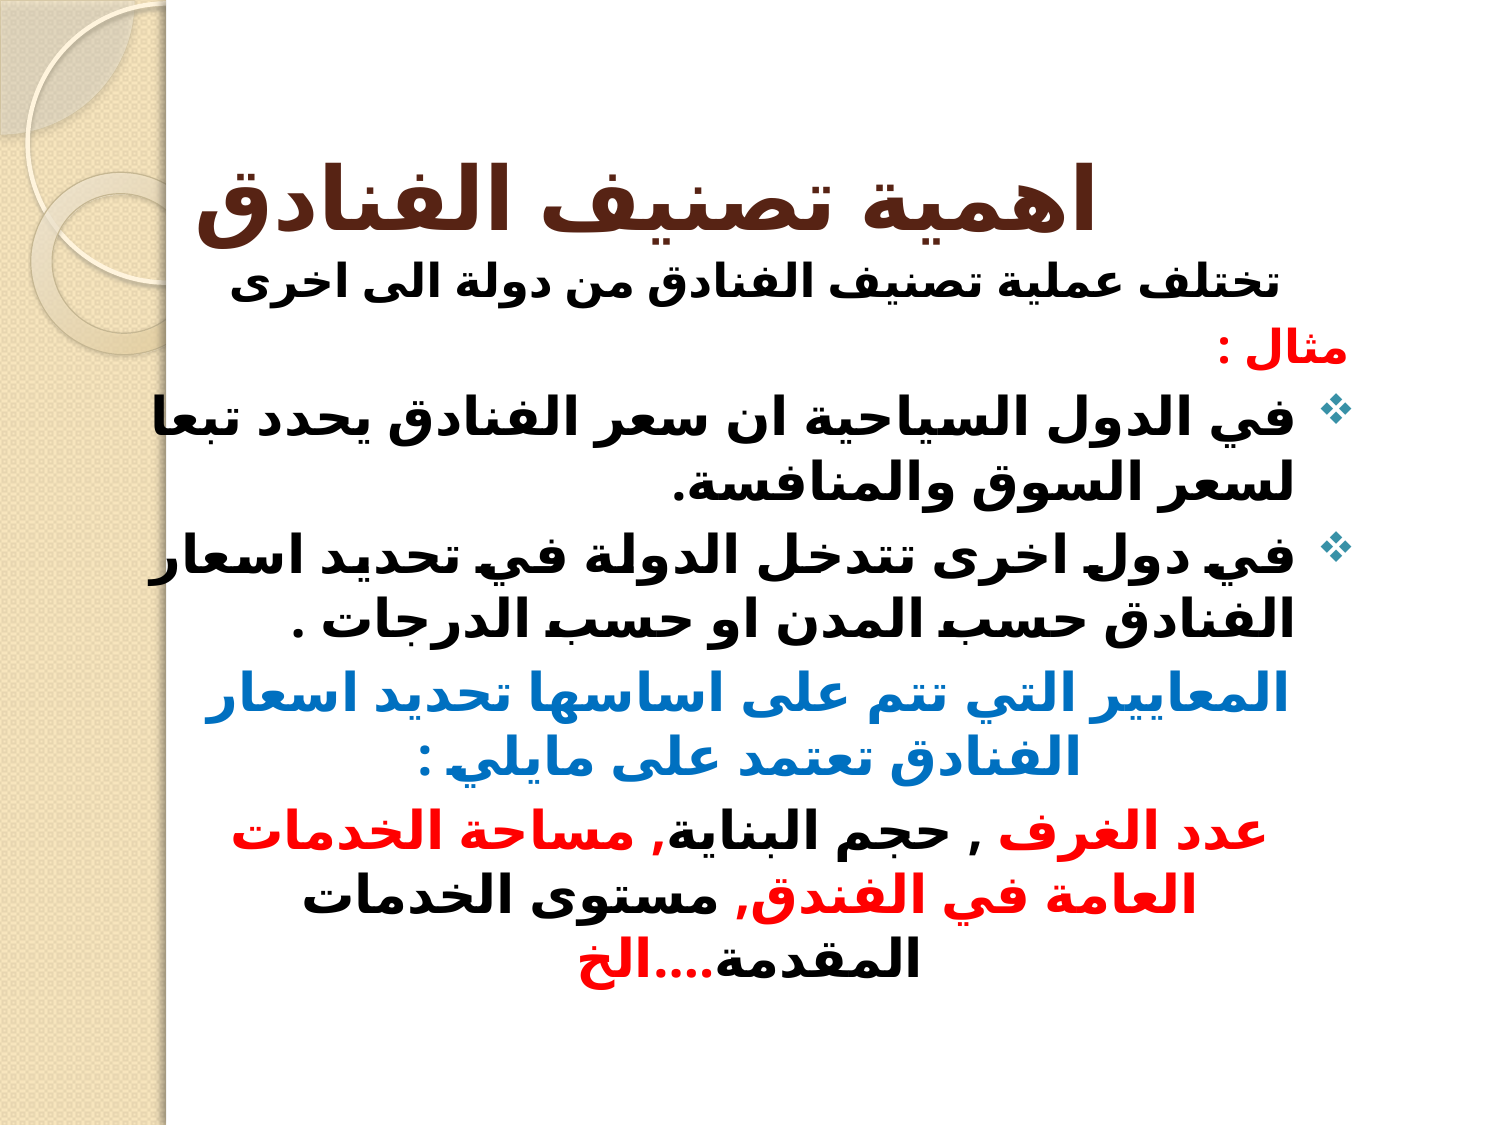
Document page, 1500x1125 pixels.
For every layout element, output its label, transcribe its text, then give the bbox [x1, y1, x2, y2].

title اهمية تصنيف الفنادق [179, 134, 1323, 243]
list تختلف عملية تصنيف الفنادق من دولة الى اخرى مثال : في الدول السياحية ان سعر الفنادق يحدد تبعا لسعر السوق والمنافسة. في دول اخرى تتدخل الدولة في تحديد اسعار الفنادق حسب المدن او حسب الدرجات . المعايير التي تتم على اساسها تحديد اسعار الفنادق تعتمد على مايلي : عدد الغرف , حجم البناية, مساحة الخدمات العامة في الفندق, مستوى الخدمات المقدمة....الخ [135, 243, 1365, 1012]
